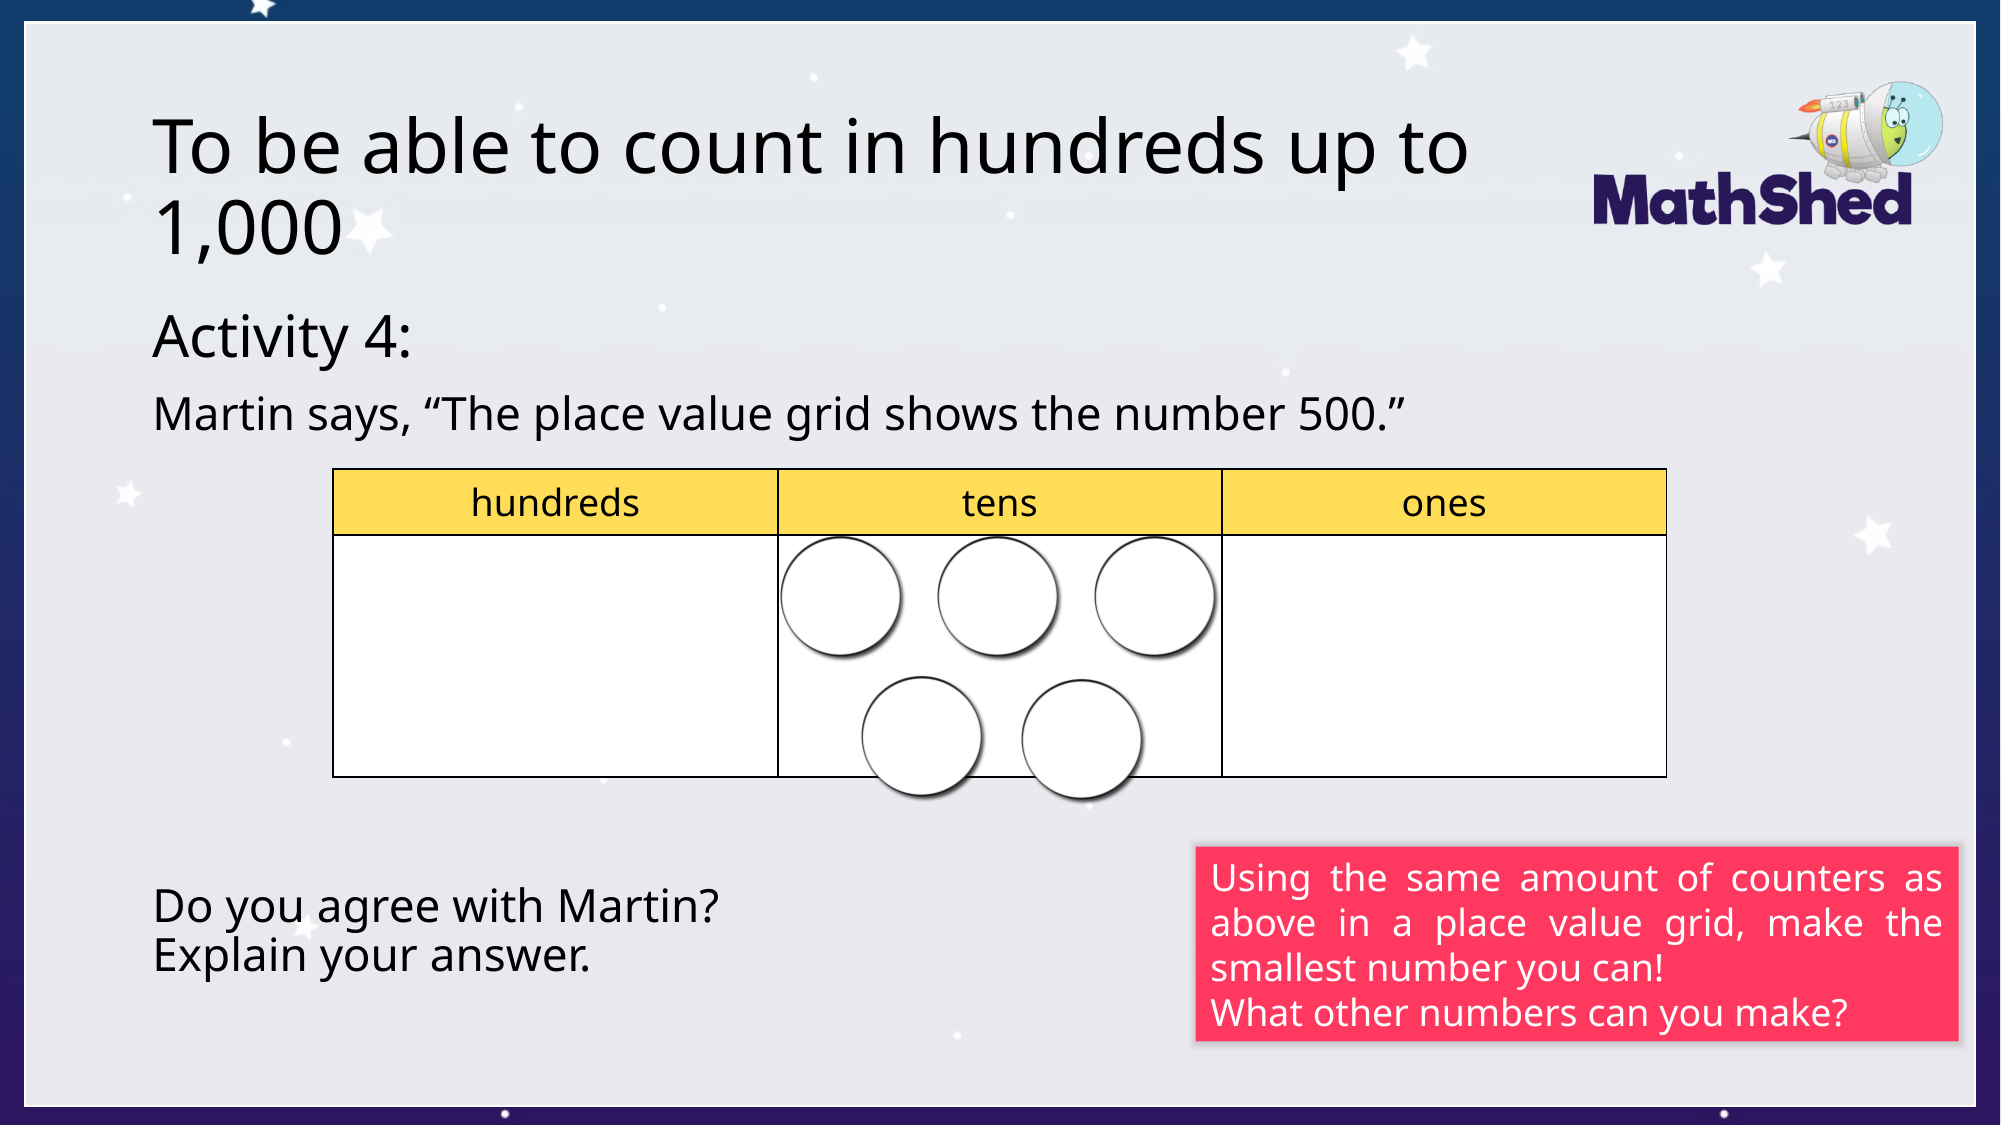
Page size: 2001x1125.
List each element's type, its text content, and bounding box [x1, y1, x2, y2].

table_cell [1223, 536, 1666, 776]
table_header ones [1223, 470, 1666, 534]
list Activity 4: Martin says, “The place value grid shows the number 500.” Do you agree with Martin? Explain your answer. [137, 299, 1863, 1014]
table_cell [334, 536, 777, 776]
table_header hundreds [334, 470, 777, 534]
table_cell [779, 536, 1221, 776]
title To be able to count in hundreds up to 1,000 [137, 81, 1578, 299]
picture [0, 0, 2001, 1125]
table_header tens [779, 470, 1221, 534]
text_box Using the same amount of counters as above in a place value grid, make the smallest number you can! What other numbers can you make? [1195, 846, 1959, 1042]
